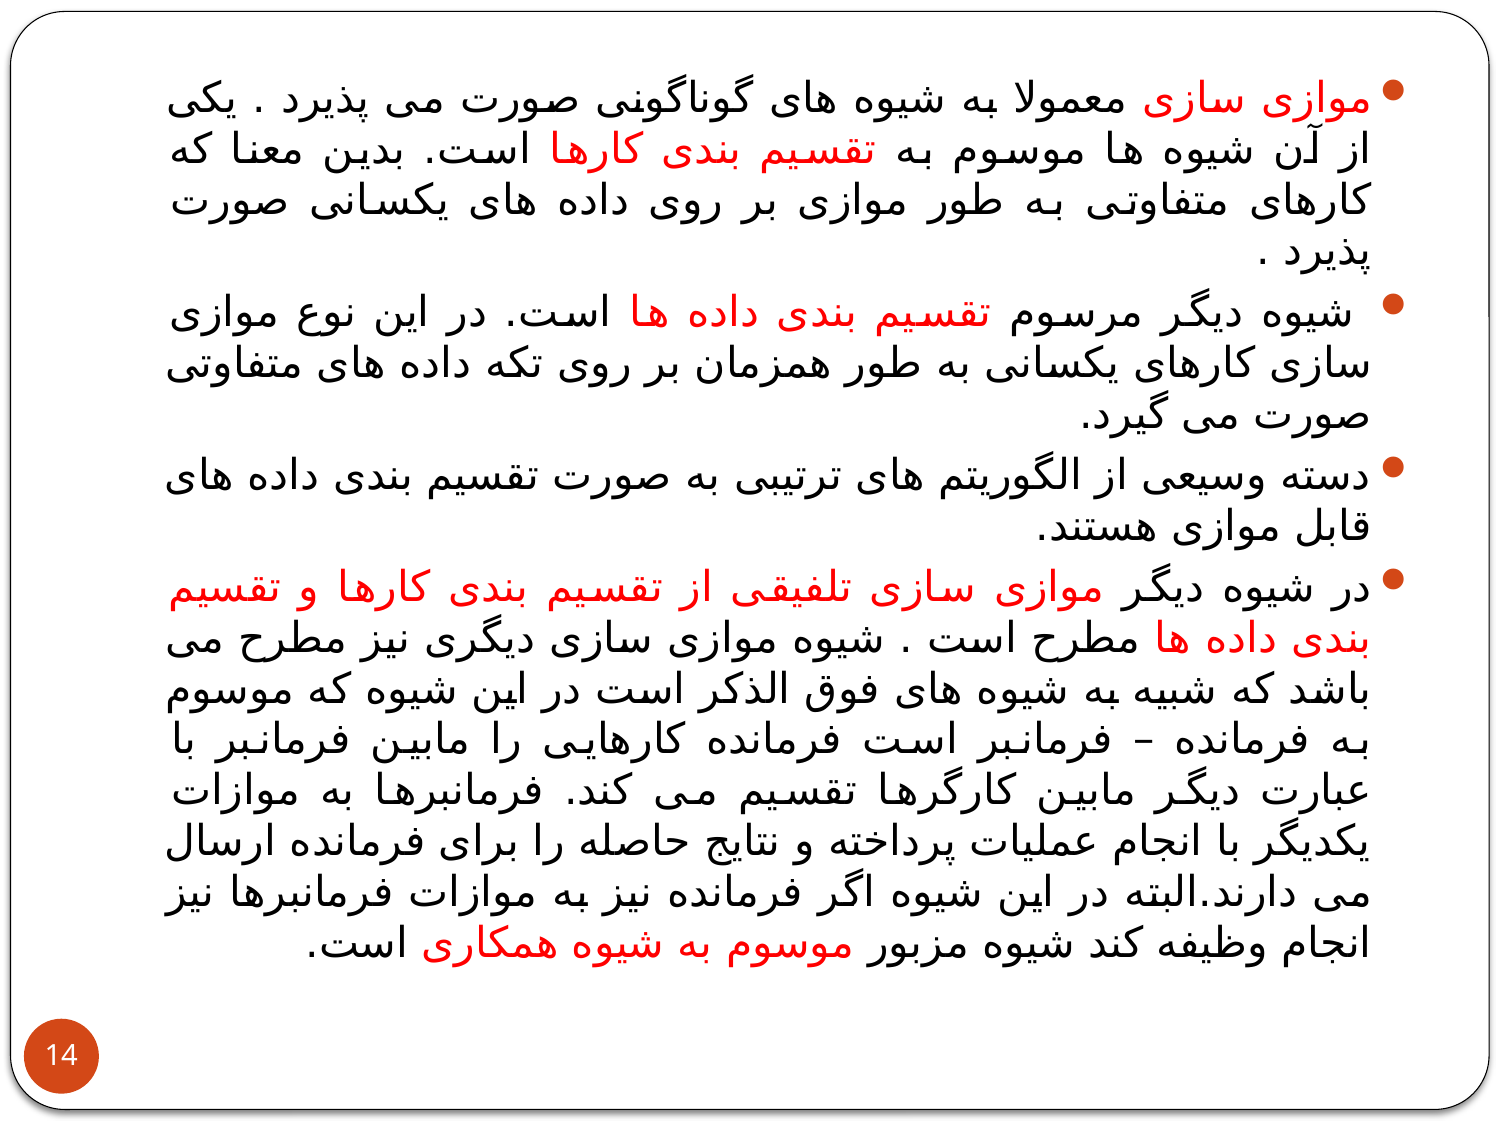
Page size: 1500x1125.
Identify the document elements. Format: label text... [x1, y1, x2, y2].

list موازی سازی معمولا به شیوه های گوناگونی صورت می پذیرد . یکی از آن شیوه ها موسوم به تقسیم بندی کارها است. بدین معنا که کارهای متفاوتی به طور موازی بر روی داده های یکسانی صورت پذیرد . شیوه دیگر مرسوم تقسیم بندی داده ها است. در این نوع موازی سازی کارهای یکسانی به طور همزمان بر روی تکه داده های متفاوتی صورت می گیرد. دسته وسیعی از الگوریتم های ترتیبی به صورت تقسیم بندی داده های قابل موازی هستند. در شیوه دیگر موازی سازی تلفیقی از تقسیم بندی کارها و تقسیم بندی داده ها مطرح است . شیوه موازی سازی دیگری نیز مطرح می باشد که شبیه به شیوه های فوق الذکر است در این شیوه که موسوم به فرمانده – فرمانبر است فرمانده کارهایی را مابین فرمانبر با عبارت دیگر مابین کارگرها تقسیم می کند. فرمانبرها به موازات یکدیگر با انجام عملیات پرداخته و نتایج حاصله را برای فرمانده ارسال می دارند.البته در این شیوه اگر فرمانده نیز به موازات فرمانبرها نیز انجام وظیفه کند شیوه مزبور موسوم به شیوه همکاری است. [150, 62, 1425, 988]
slide_number 14 [23, 1018, 99, 1094]
